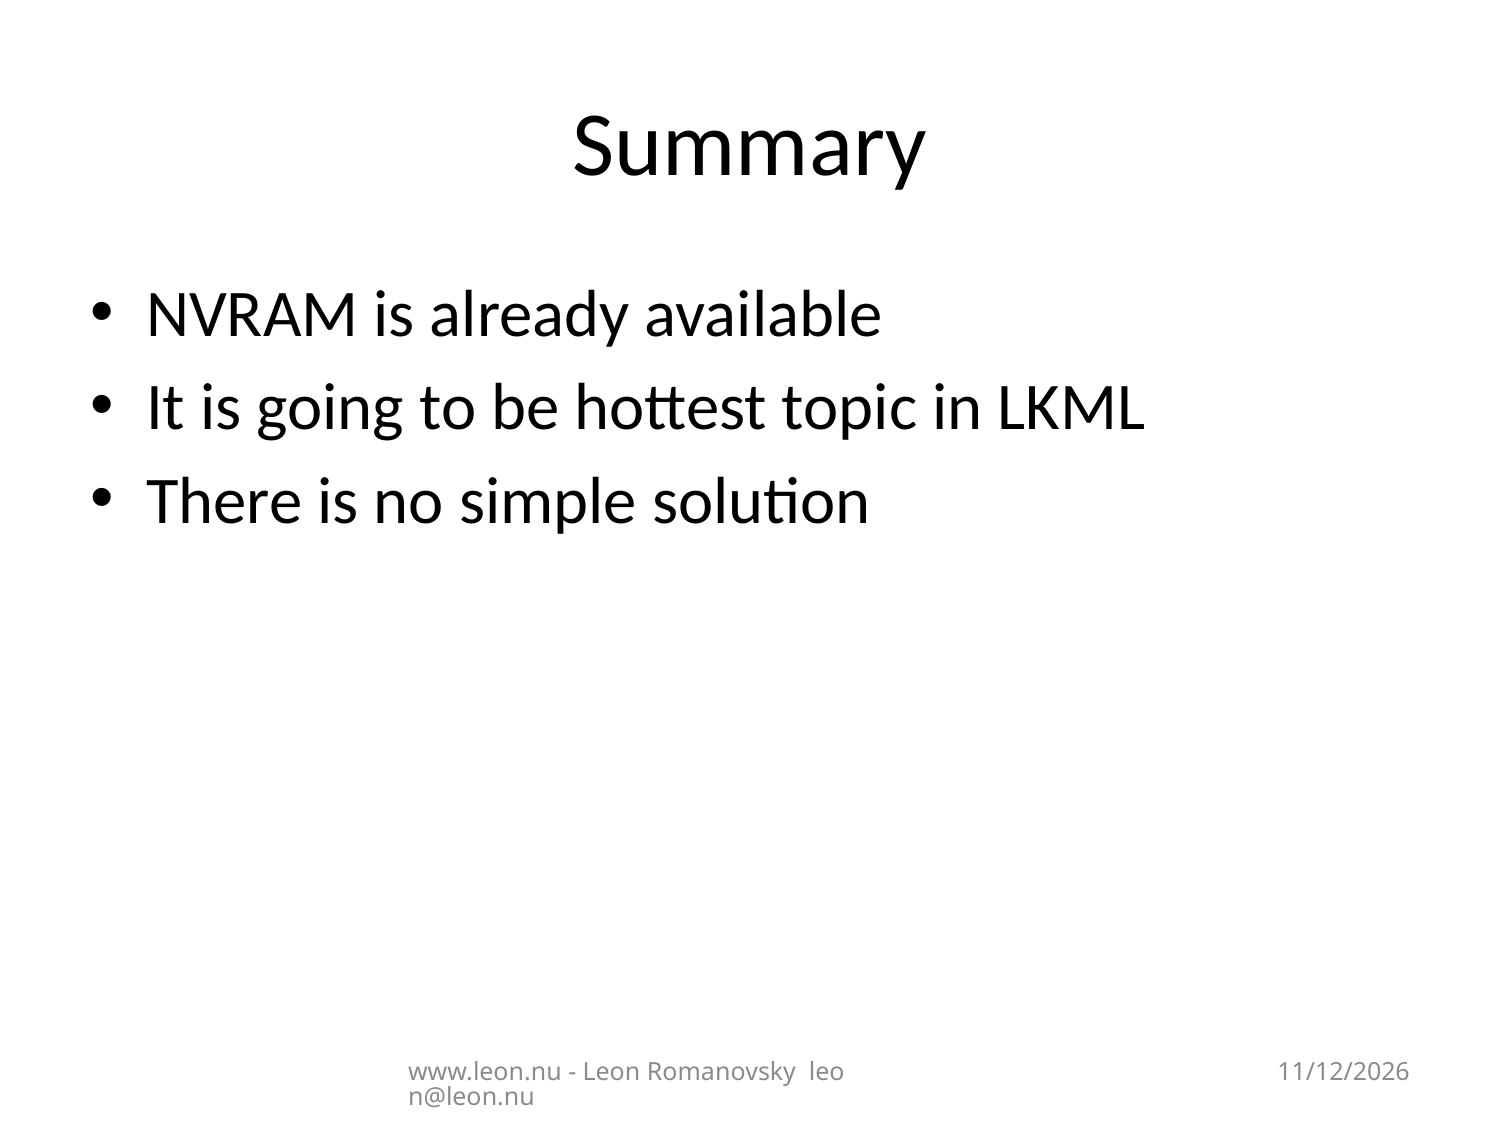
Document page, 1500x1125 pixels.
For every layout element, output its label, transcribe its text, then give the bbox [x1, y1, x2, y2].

footer www.leon.nu - Leon Romanovsky leon@leon.nu [512, 1042, 988, 1103]
title Summary [75, 45, 1425, 233]
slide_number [1074, 1042, 1425, 1103]
list NVRAM is already available It is going to be hottest topic in LKML There is no simple solution [75, 262, 1425, 1005]
